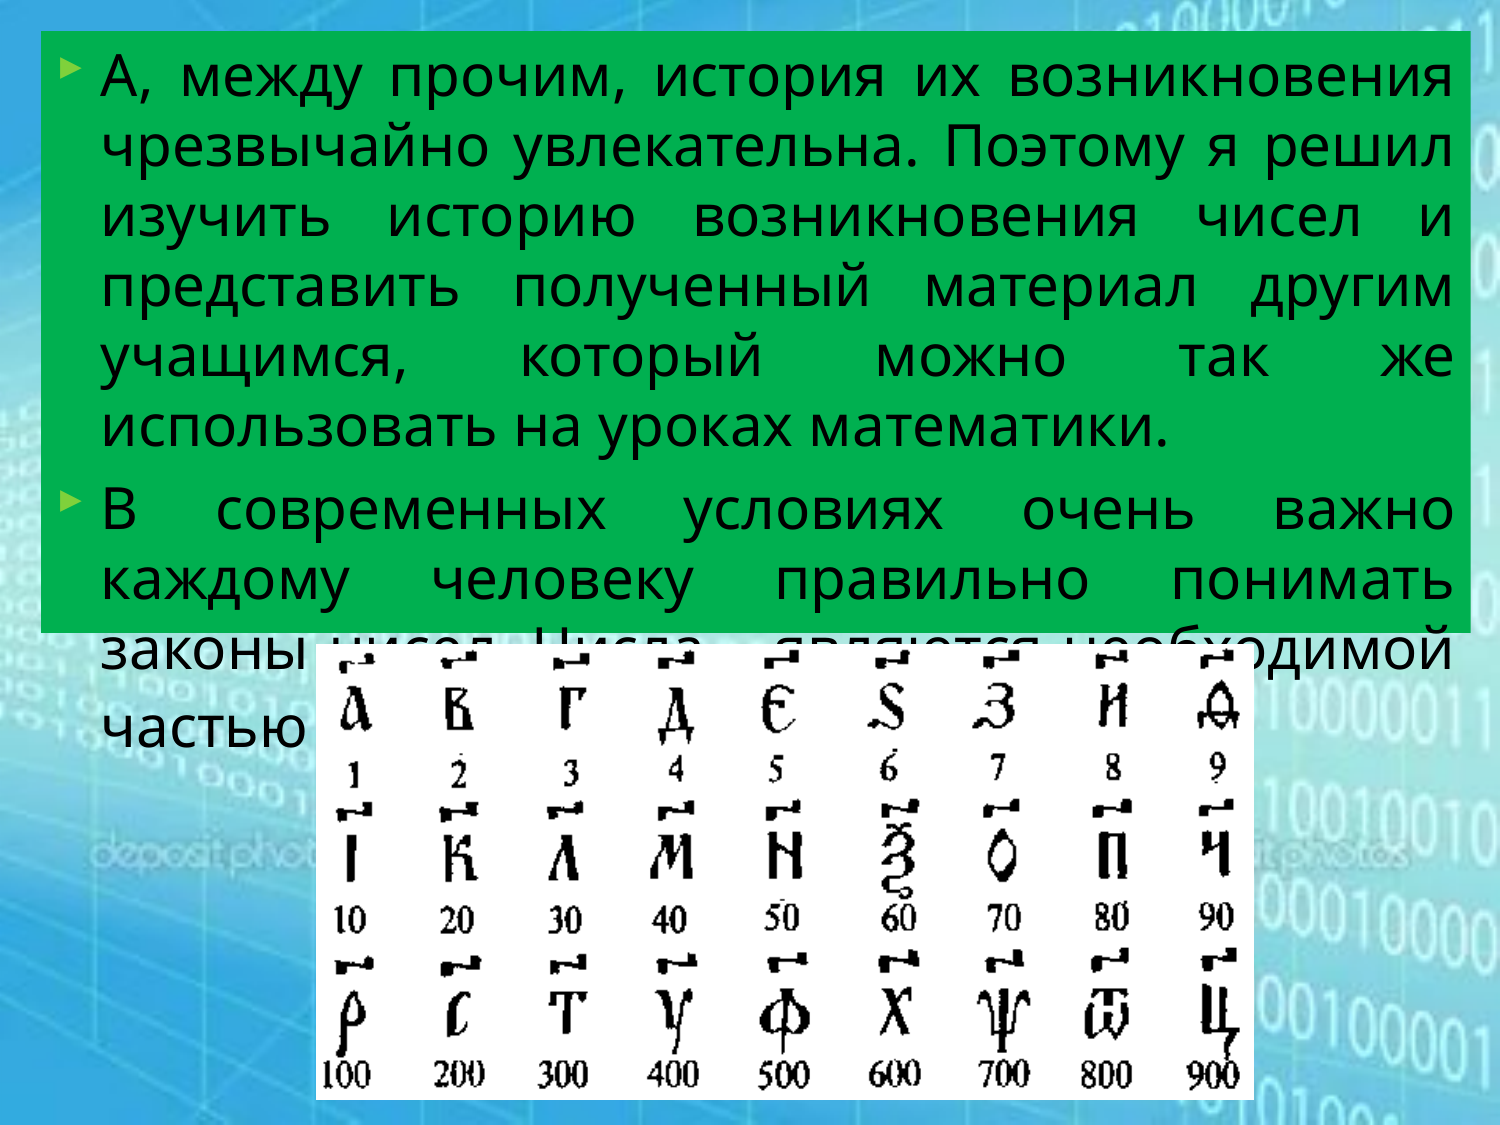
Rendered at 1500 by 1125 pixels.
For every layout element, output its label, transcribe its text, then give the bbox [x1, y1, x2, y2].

picture [0, 0, 1500, 1125]
list А, между прочим, история их возникновения чрезвычайно увлекательна. Поэтому я решил изучить историю возникновения чисел и представить полученный материал другим учащимся, который можно так же использовать на уроках математики. В современных условиях очень важно каждому человеку правильно понимать законы чисел. Числа – являются необходимой частью математики. [40, 30, 1471, 634]
